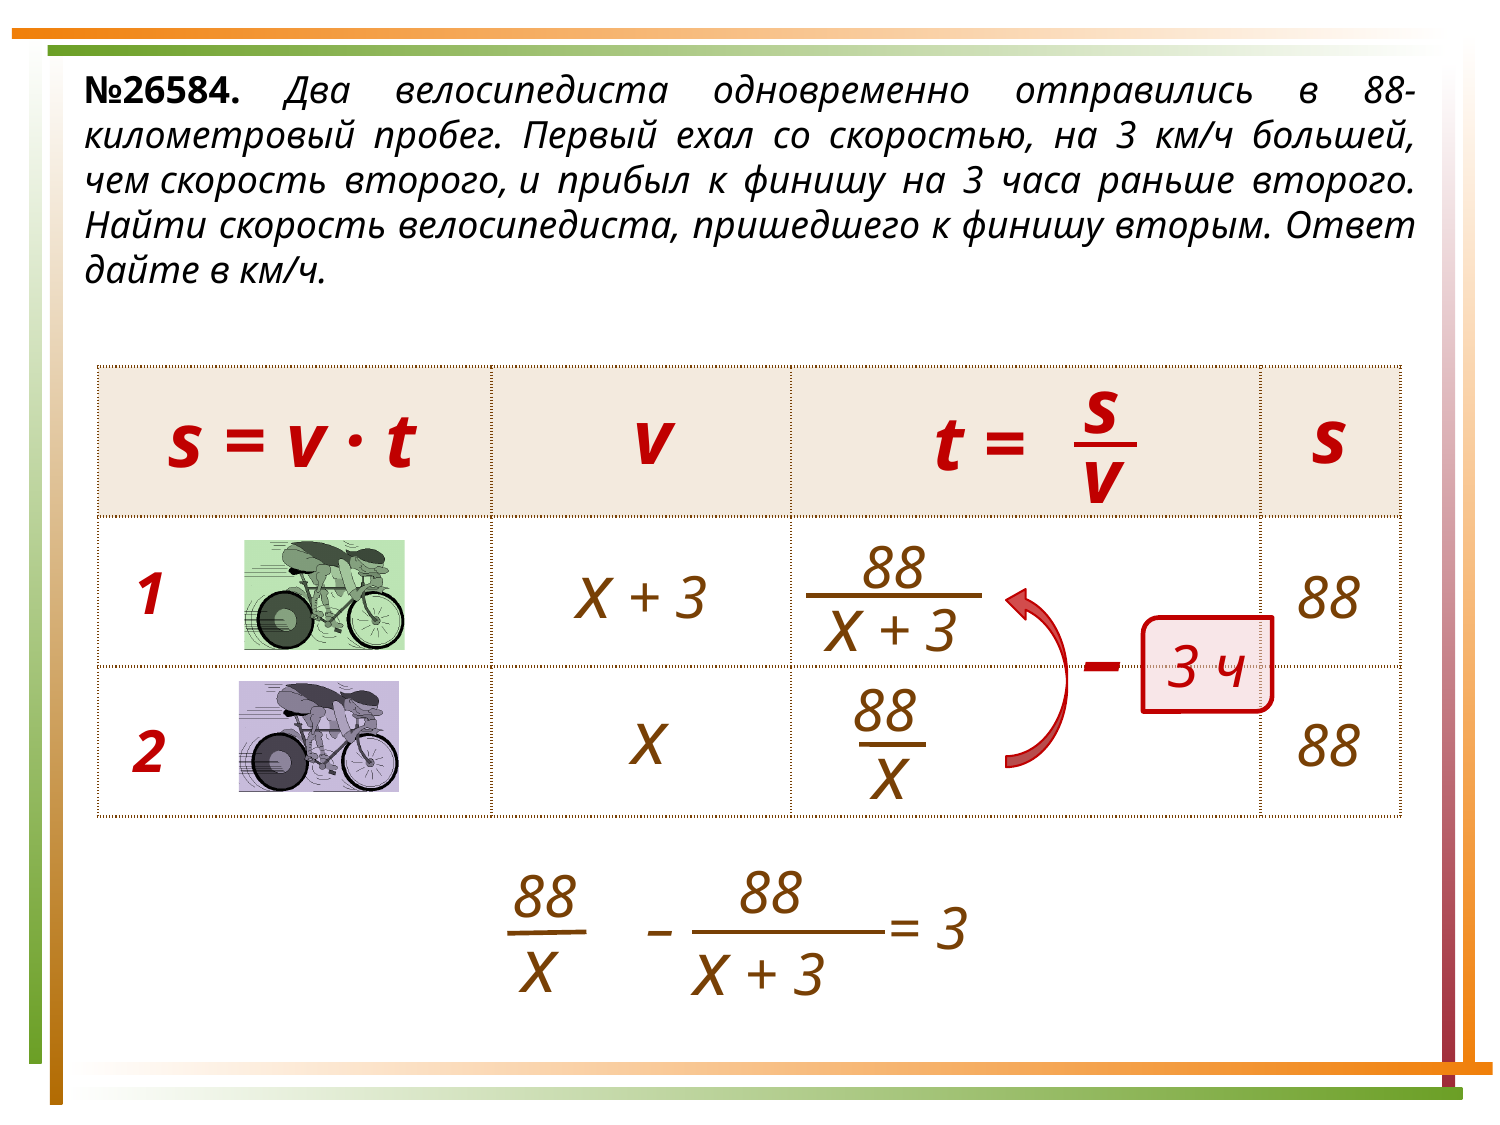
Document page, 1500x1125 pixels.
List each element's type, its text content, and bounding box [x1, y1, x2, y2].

text_box 1 [118, 548, 181, 634]
table_header [1143, 367, 1260, 517]
table_cell [791, 667, 832, 817]
picture [238, 681, 400, 792]
table_cell [1260, 667, 1400, 817]
picture [243, 539, 405, 651]
table_cell [963, 667, 1260, 817]
text_box 88 [1281, 700, 1376, 785]
table_cell [492, 517, 791, 667]
text_box – [1067, 598, 1138, 714]
text_box s = v · t [154, 384, 432, 490]
table_header [492, 367, 791, 517]
table_cell [791, 517, 912, 667]
text_box v [618, 382, 688, 487]
table_header [791, 367, 912, 517]
text_box [1006, 589, 1067, 681]
table_header [98, 367, 492, 517]
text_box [492, 847, 1006, 1020]
table_cell [492, 667, 791, 817]
text_box 2 [118, 707, 181, 792]
table_header [1260, 367, 1400, 517]
text_box 3 ч [1143, 617, 1273, 712]
table_cell [98, 667, 492, 817]
text_box 88 [1281, 553, 1376, 638]
table_cell [98, 517, 492, 667]
text_box х [616, 682, 683, 787]
text_box х + 3 [561, 536, 723, 642]
text_box №26584. Два велосипедиста одновременно отправились в 88-километровый пробег. Первый ехал со скоростью, на 3 км/ч большей, чем скорость второго, и прибыл к финишу на 3 часа раньше второго. Найти скорость велосипедиста, пришедшего к финишу вторым. Ответ дайте в км/ч. [69, 58, 1432, 299]
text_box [802, 522, 983, 675]
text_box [918, 351, 1139, 528]
text_box s [1298, 380, 1364, 486]
text_box [574, 1062, 578, 1075]
table_cell [987, 517, 1260, 667]
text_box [837, 683, 958, 824]
table_cell [1260, 517, 1400, 667]
